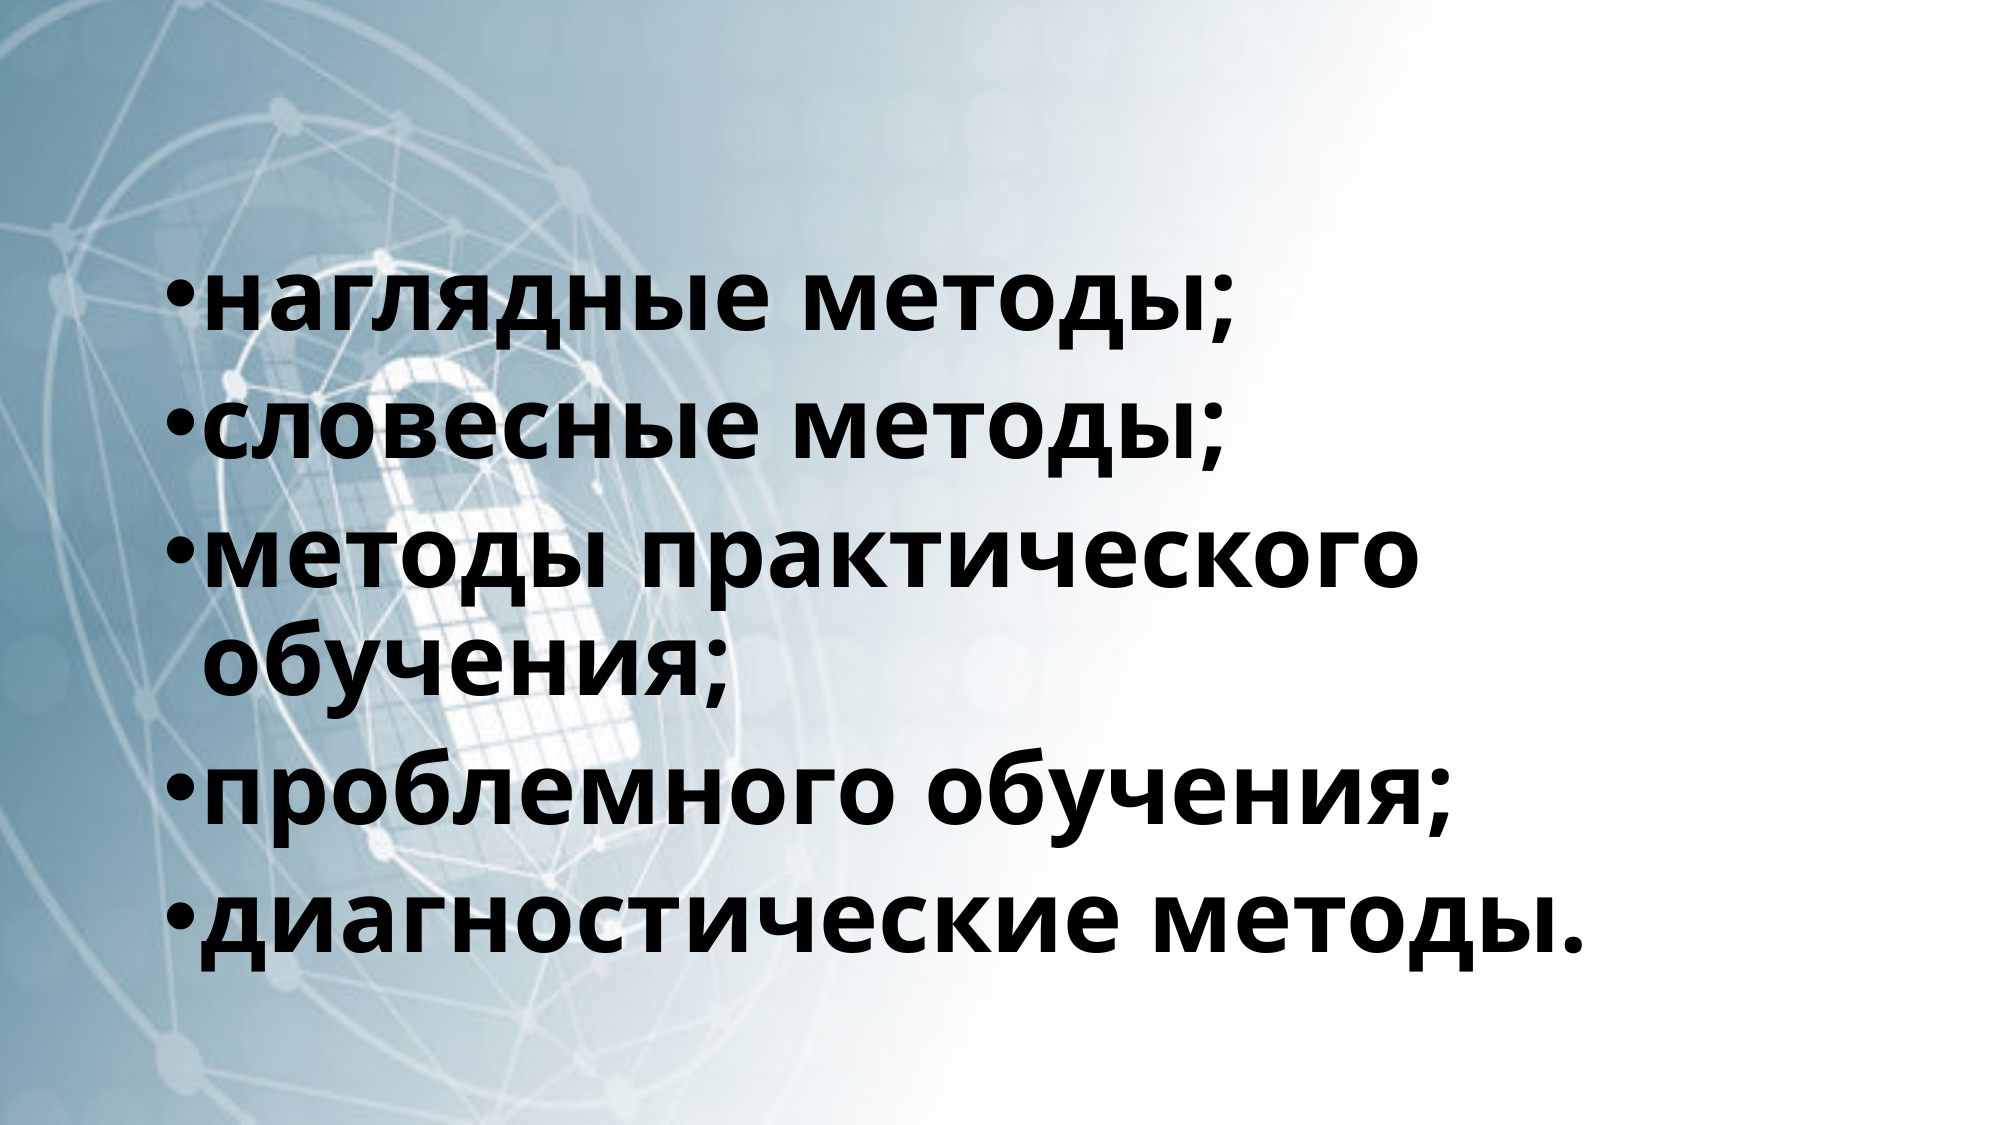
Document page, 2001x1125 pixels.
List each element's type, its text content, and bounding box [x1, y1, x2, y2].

list наглядные методы; словесные методы; методы практического обучения; проблемного обучения; диагностические методы. [148, 236, 1874, 951]
picture [0, 0, 2001, 1125]
